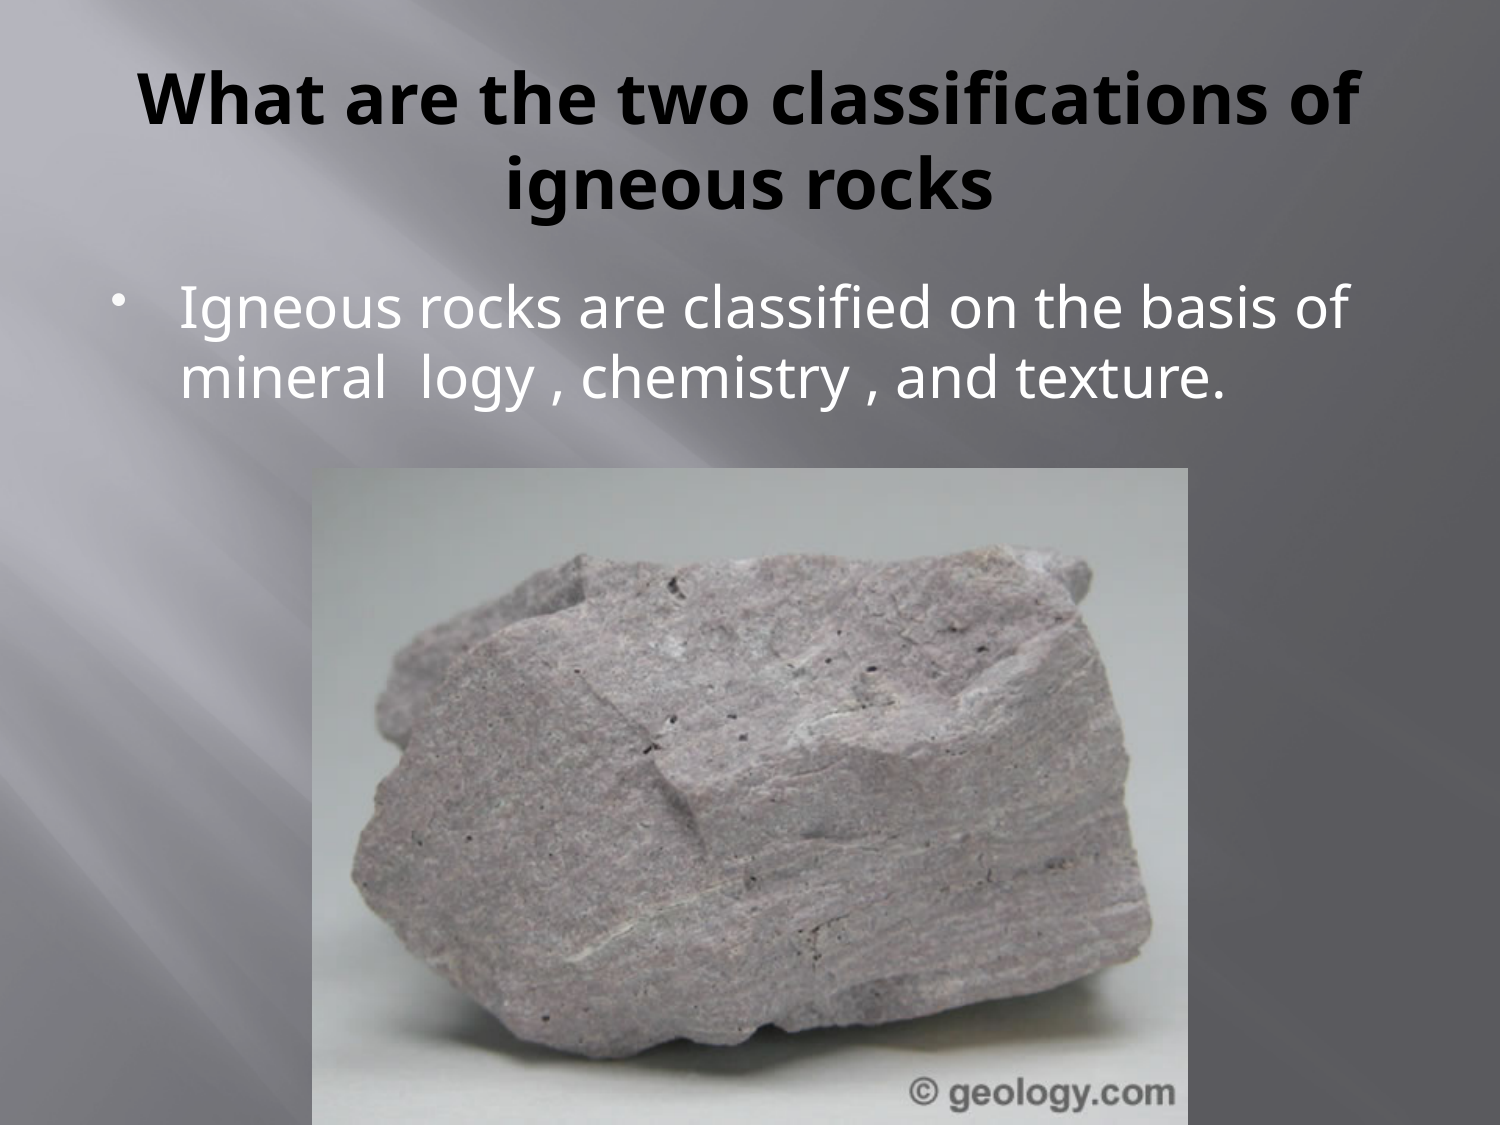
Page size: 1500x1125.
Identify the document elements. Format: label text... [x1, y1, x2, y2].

title What are the two classifications of igneous rocks [75, 45, 1425, 233]
list Igneous rocks are classified on the basis of mineral logy , chemistry , and texture. [75, 262, 1425, 1035]
picture [312, 468, 1188, 1125]
